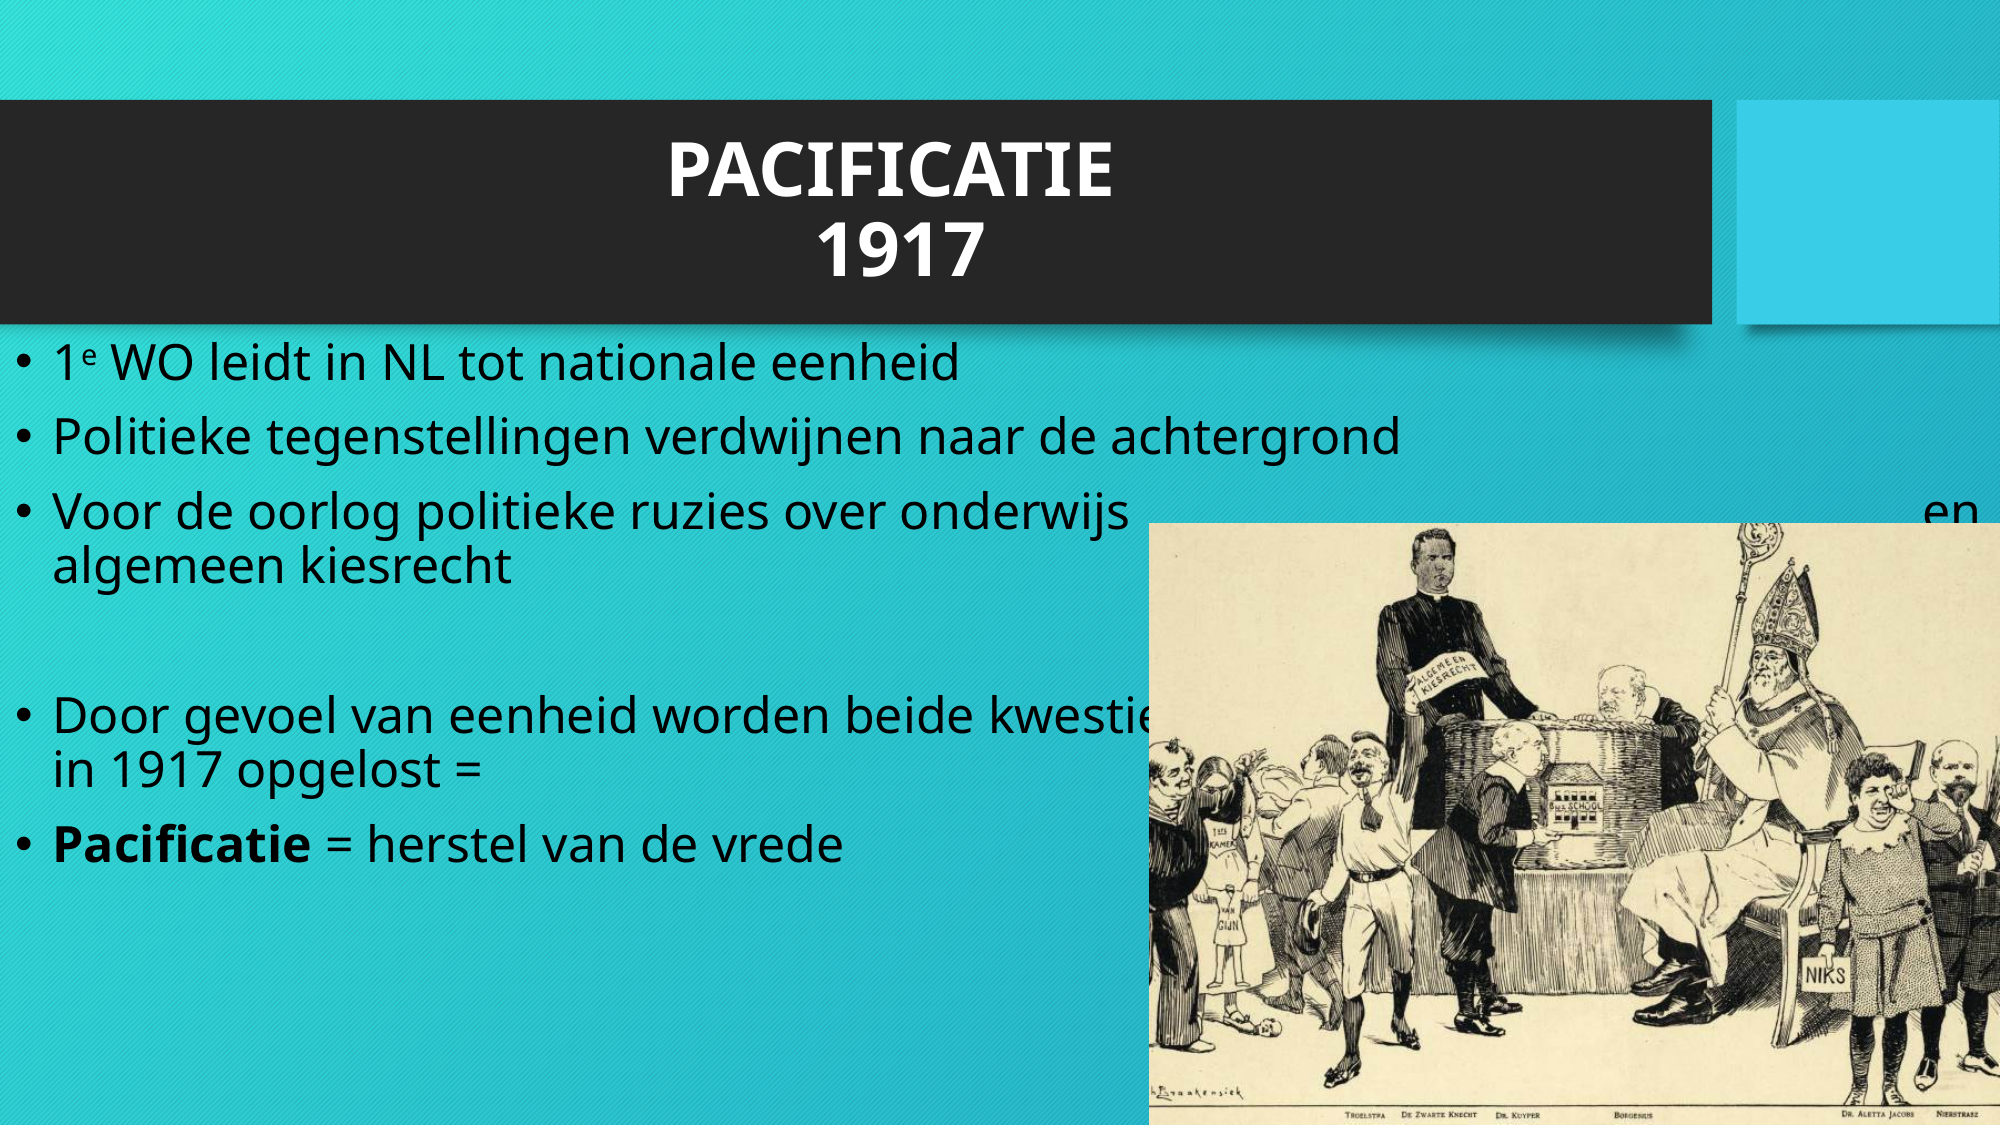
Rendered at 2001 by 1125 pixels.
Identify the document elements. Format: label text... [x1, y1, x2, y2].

picture [1149, 522, 2000, 1125]
title PACIFICATIE 1917 [111, 123, 1689, 301]
picture [1736, 325, 2000, 329]
list 1e WO leidt in NL tot nationale eenheid Politieke tegenstellingen verdwijnen naar de achtergrond Voor de oorlog politieke ruzies over onderwijs en algemeen kiesrecht Door gevoel van eenheid worden beide kwesties in 1917 opgelost = Pacificatie = herstel van de vrede [0, 329, 2000, 1125]
picture [0, 325, 1713, 329]
